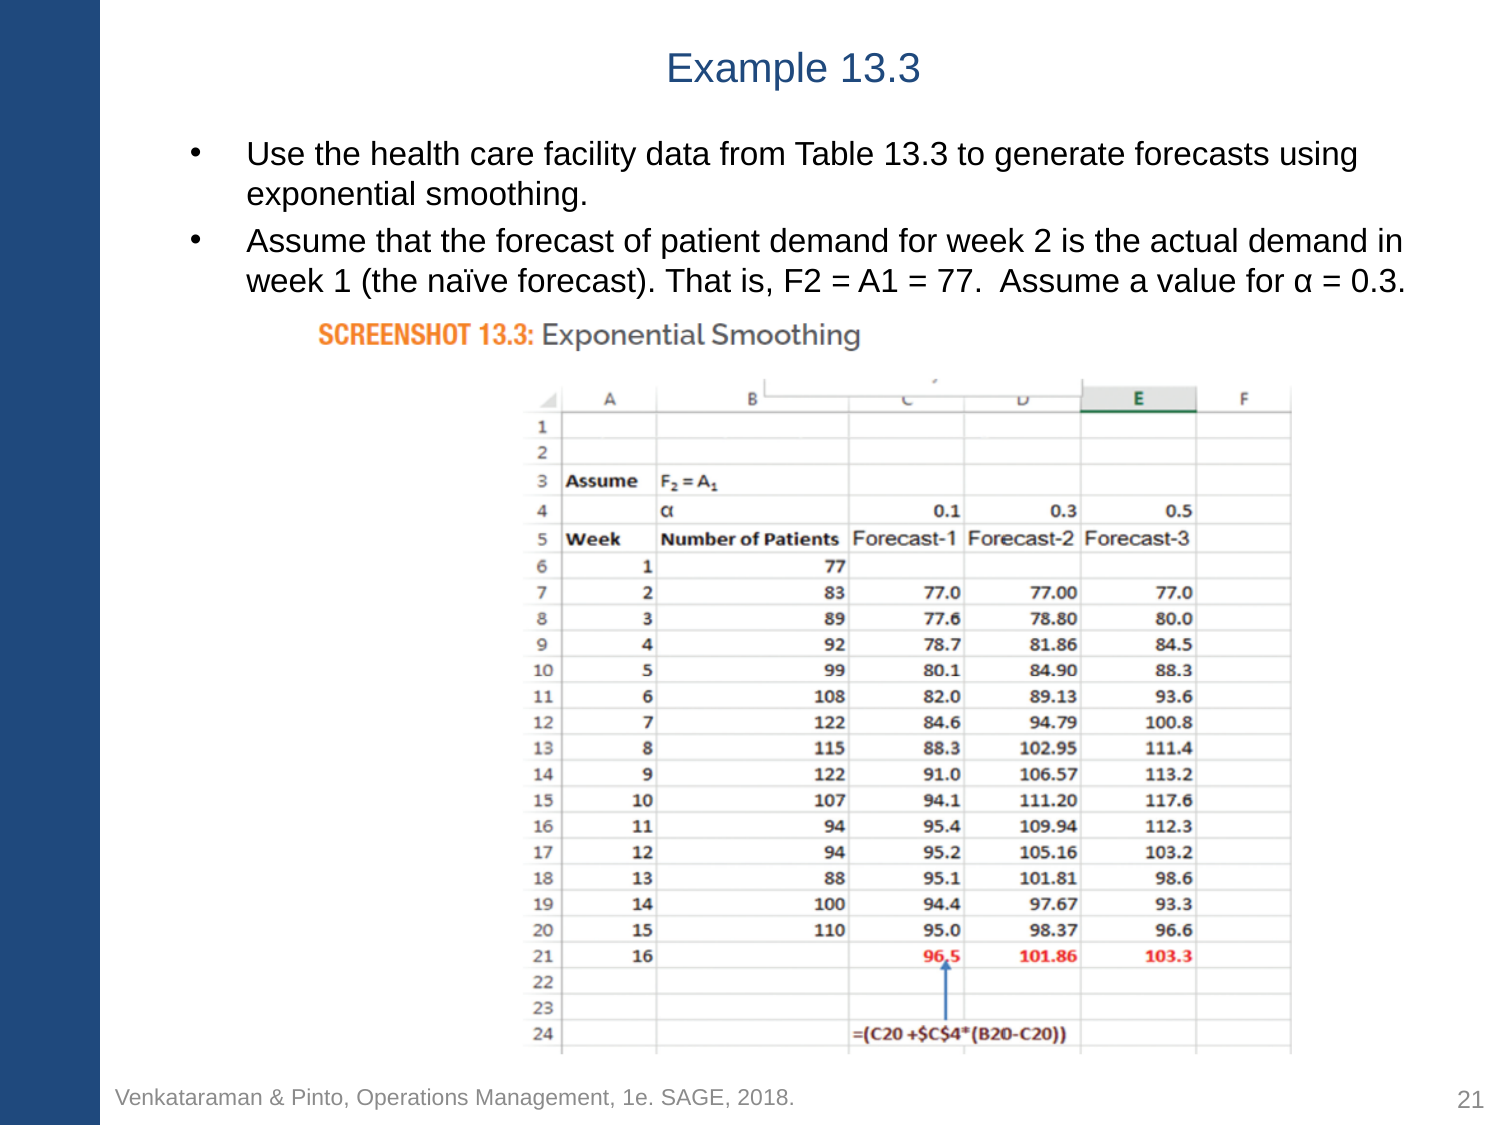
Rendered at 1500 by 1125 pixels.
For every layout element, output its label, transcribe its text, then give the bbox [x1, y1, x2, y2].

footer Venkataraman & Pinto, Operations Management, 1e. SAGE, 2018. [99, 1074, 1250, 1125]
title Example 13.3 [162, 6, 1425, 125]
picture [312, 312, 1326, 1073]
slide_number 21 [1425, 1072, 1500, 1125]
list Use the health care facility data from Table 13.3 to generate forecasts using exponential smoothing. Assume that the forecast of patient demand for week 2 is the actual demand in week 1 (the naïve forecast). That is, F2 = A1 = 77. Assume a value for α = 0.3. [174, 125, 1438, 350]
